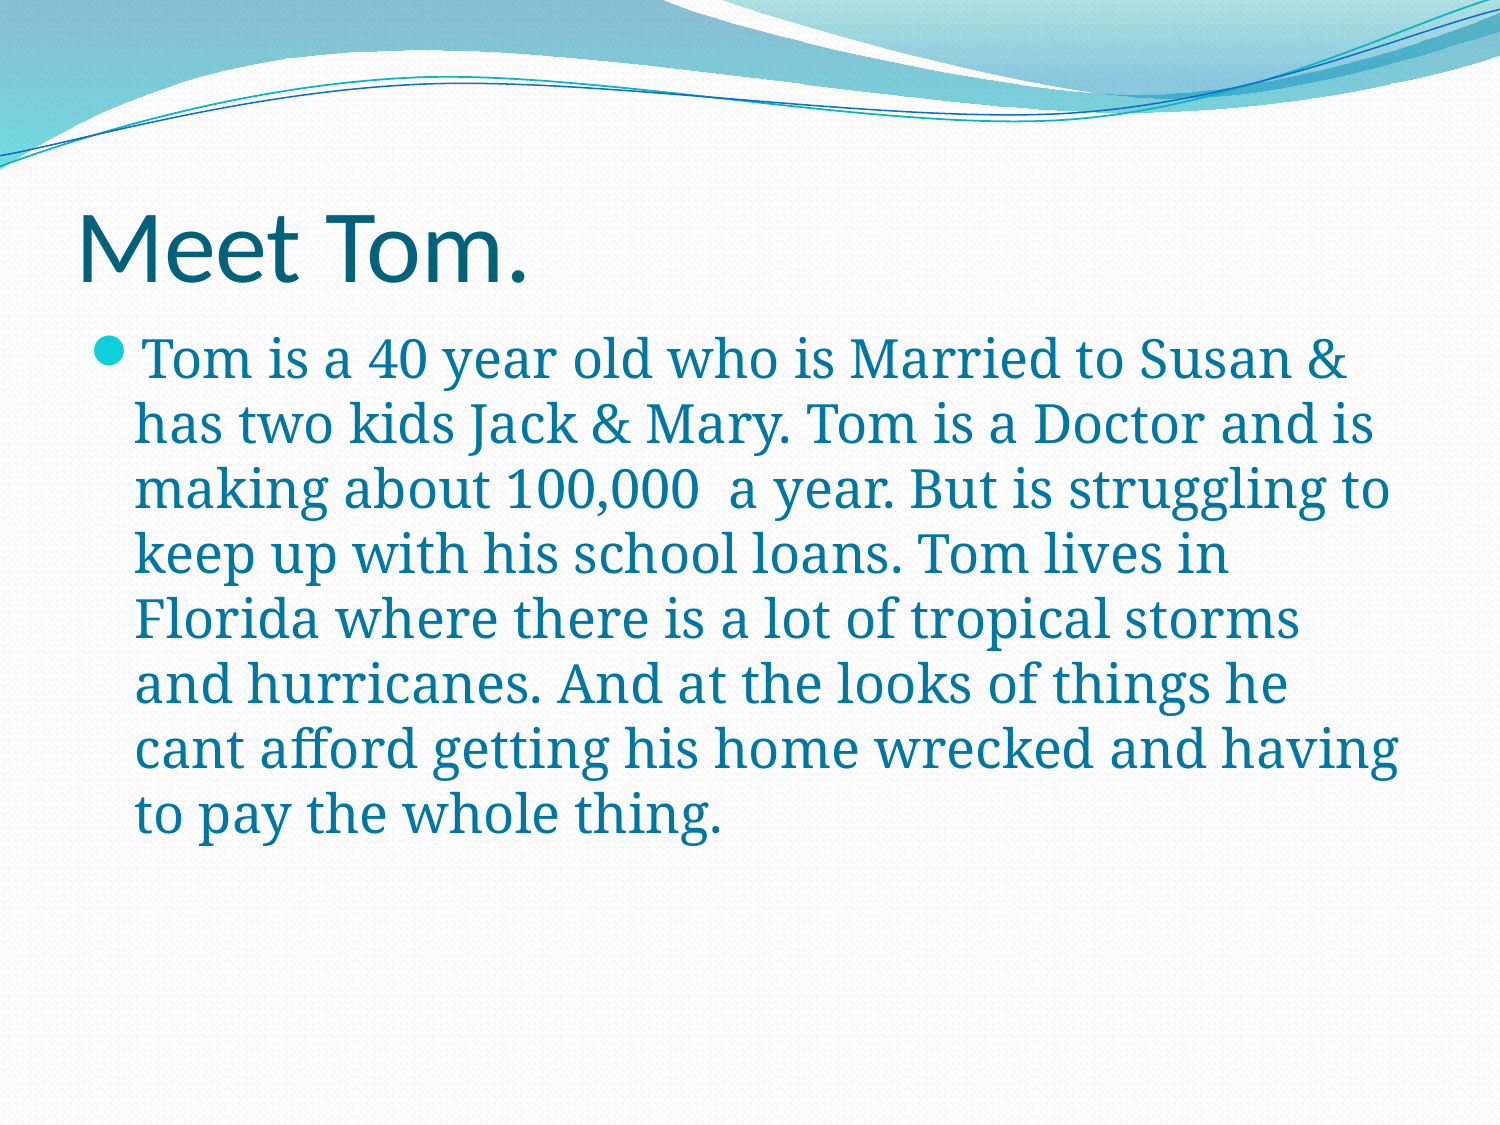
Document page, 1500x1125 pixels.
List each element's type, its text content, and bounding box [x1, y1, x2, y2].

title Meet Tom. [75, 115, 1425, 303]
list Tom is a 40 year old who is Married to Susan & has two kids Jack & Mary. Tom is a Doctor and is making about 100,000 a year. But is struggling to keep up with his school loans. Tom lives in Florida where there is a lot of tropical storms and hurricanes. And at the looks of things he cant afford getting his home wrecked and having to pay the whole thing. [75, 317, 1425, 1038]
